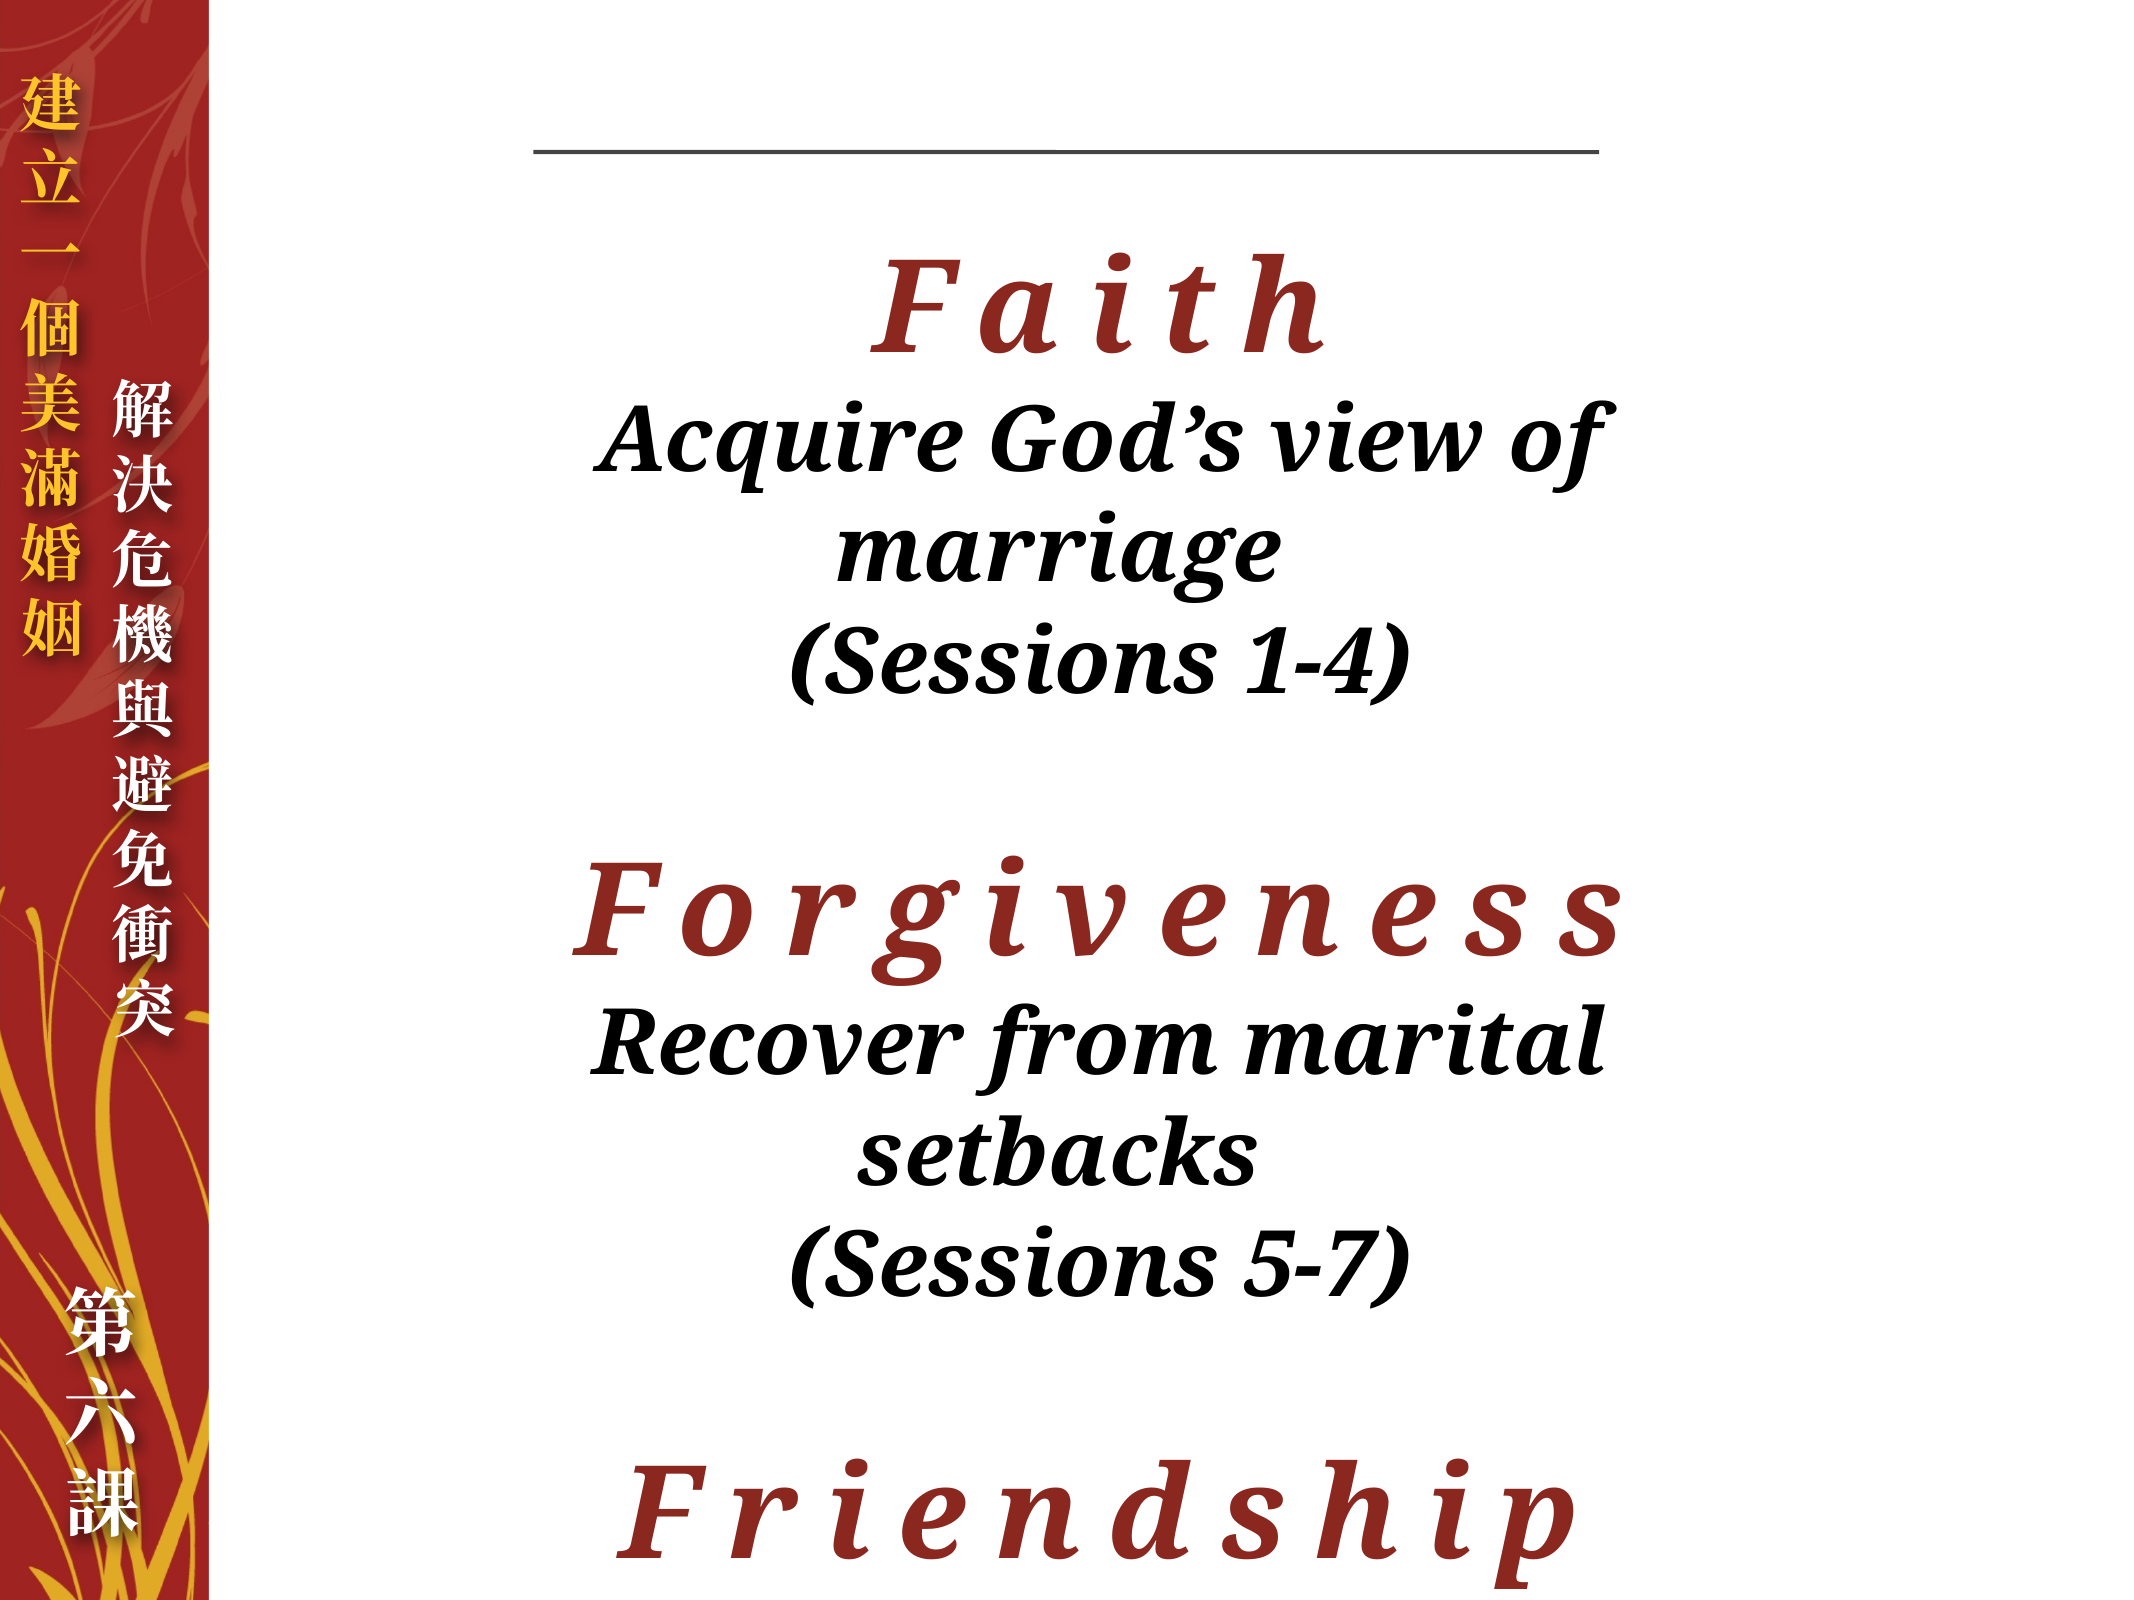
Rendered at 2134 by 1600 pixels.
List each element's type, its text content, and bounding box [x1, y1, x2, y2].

text_box Faith Acquire God’s view of marriage (Sessions 1-4) Forgiveness Recover from marital setbacks (Sessions 5-7) Friendship Obtain a great marriage (Sessions 8-10) [304, 214, 1829, 1597]
picture [0, 0, 208, 1600]
